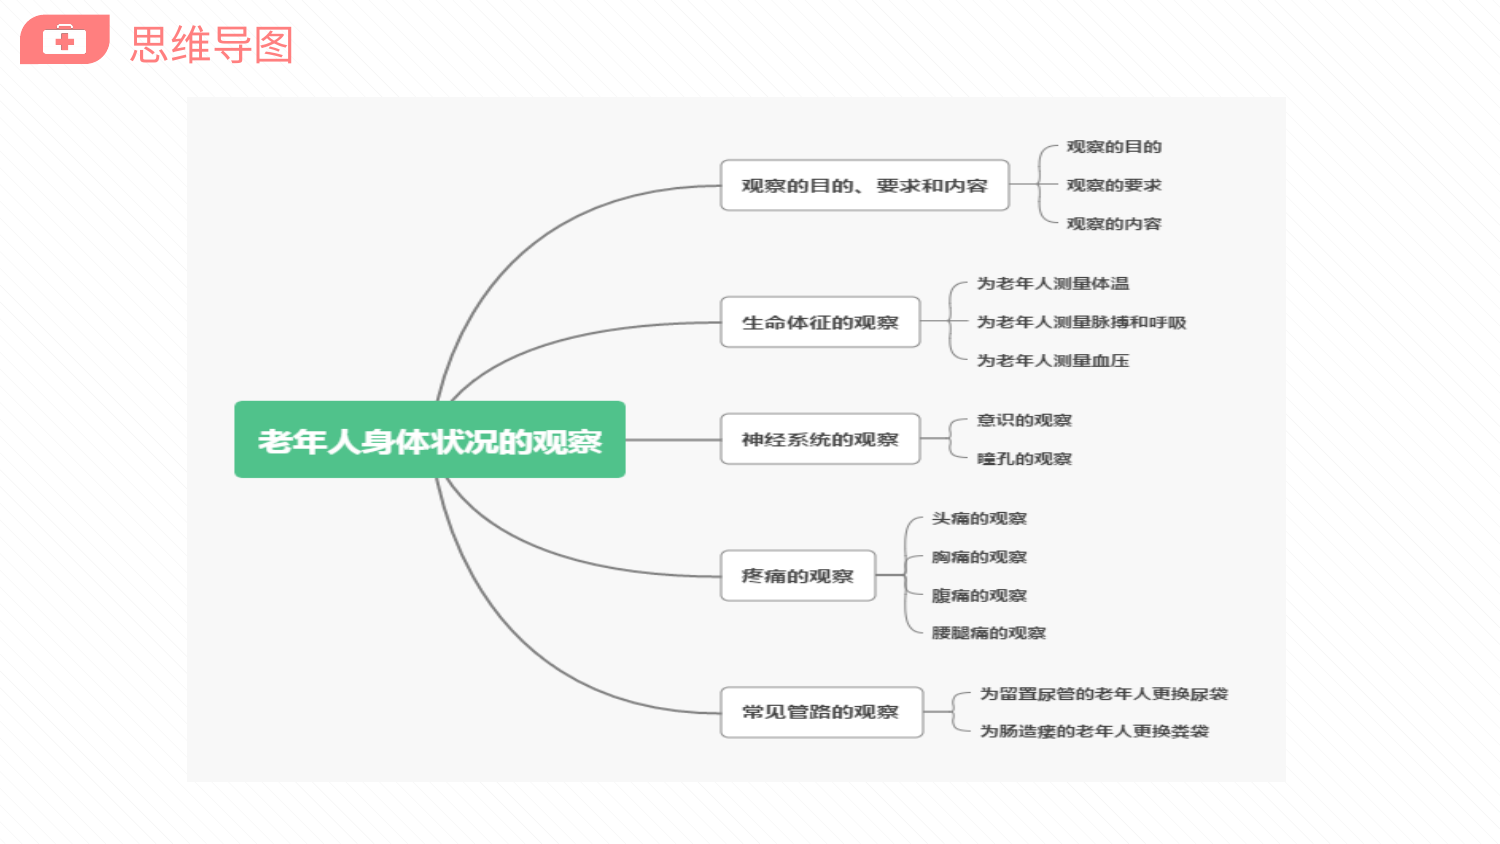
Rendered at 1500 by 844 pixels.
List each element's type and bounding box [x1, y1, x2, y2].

text_box [19, 11, 863, 78]
picture [187, 97, 1286, 782]
